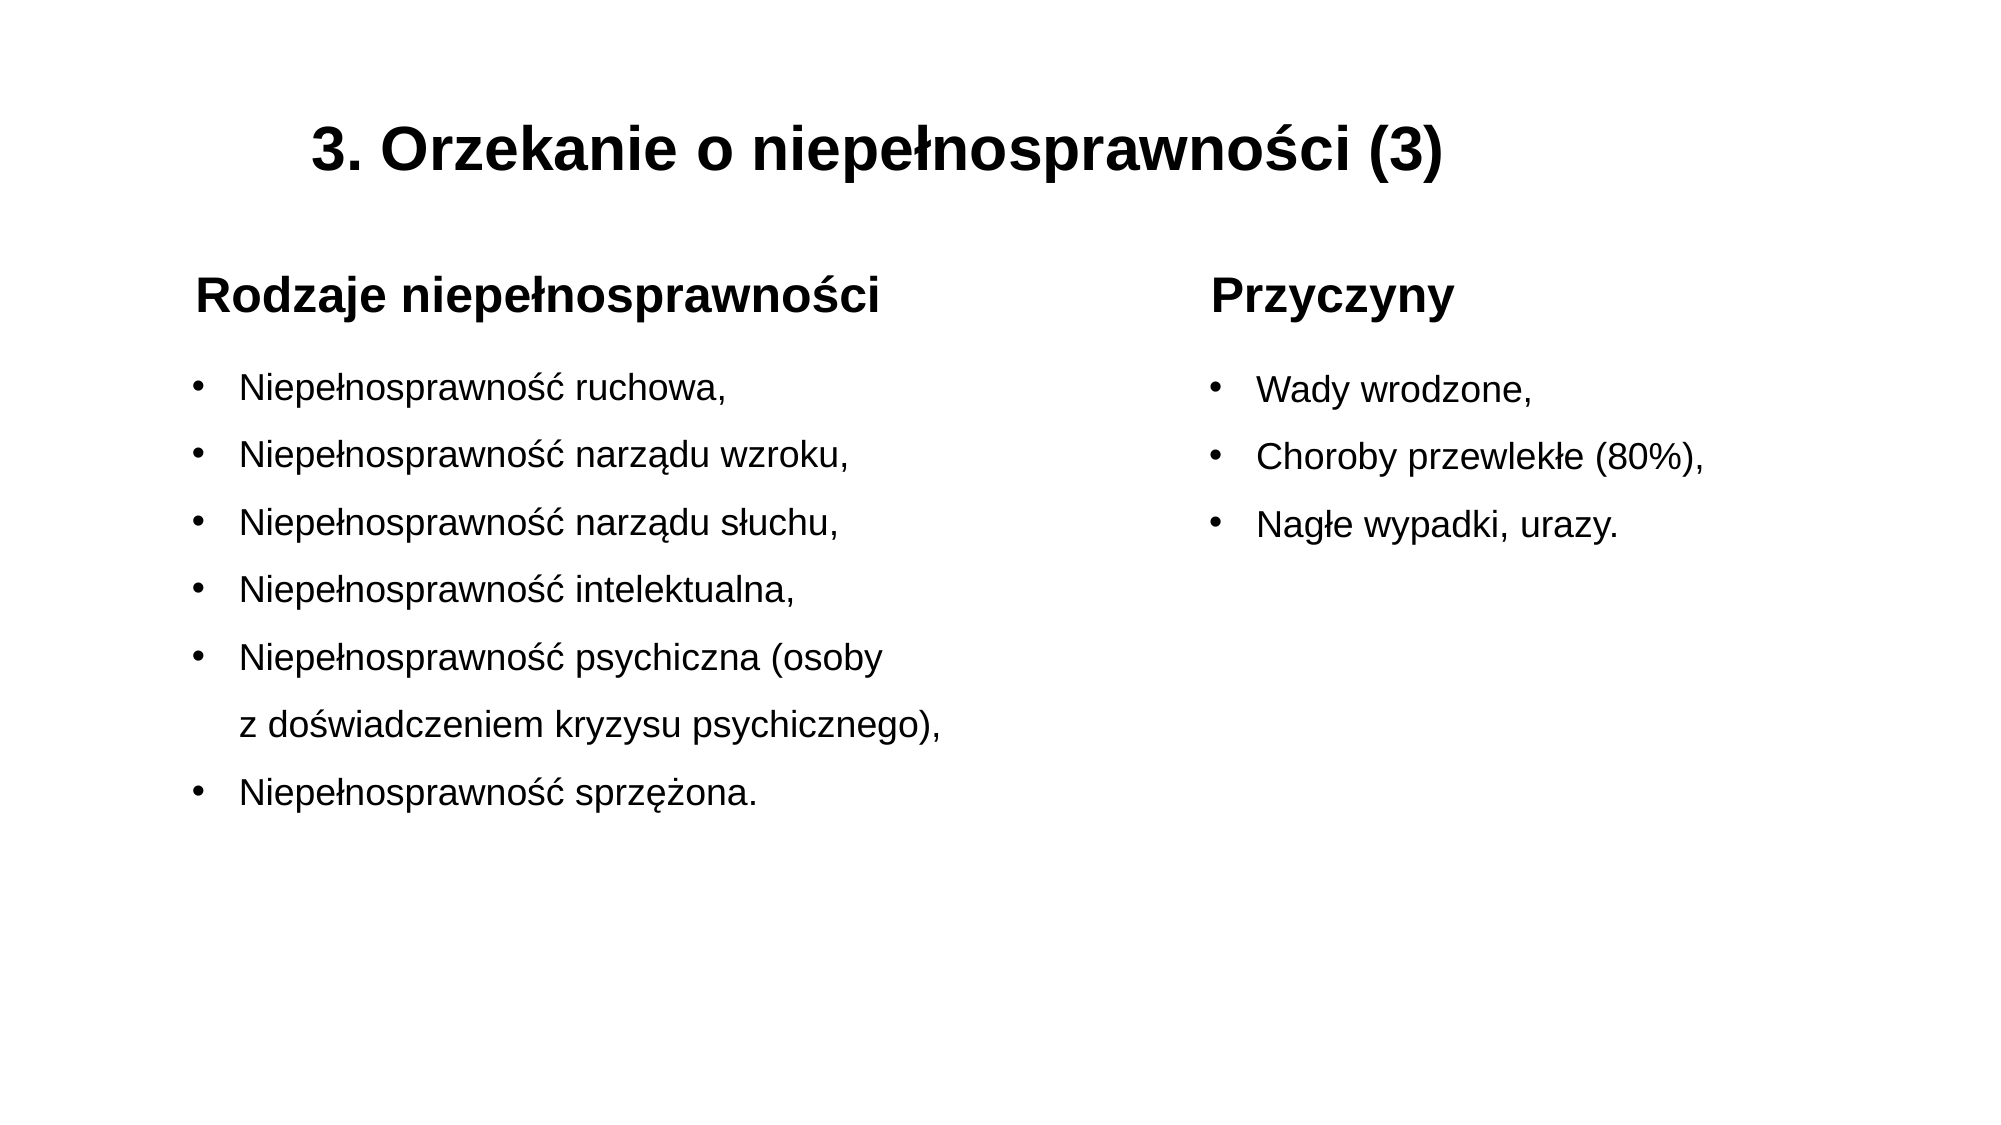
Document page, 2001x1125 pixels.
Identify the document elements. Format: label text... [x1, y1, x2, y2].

text_box Wady wrodzone, Choroby przewlekłe (80%), Nagłe wypadki, urazy. [1194, 334, 1945, 552]
text_box Przyczyny [1196, 255, 1471, 330]
text_box Niepełnosprawność ruchowa, Niepełnosprawność narządu wzroku, Niepełnosprawność narządu słuchu, Niepełnosprawność intelektualna, Niepełnosprawność psychiczna (osoby z doświadczeniem kryzysu psychicznego), Niepełnosprawność sprzężona. [177, 332, 992, 820]
text_box 3. Orzekanie o niepełnosprawności (3) [296, 108, 1528, 192]
text_box Rodzaje niepełnosprawności [180, 255, 897, 330]
